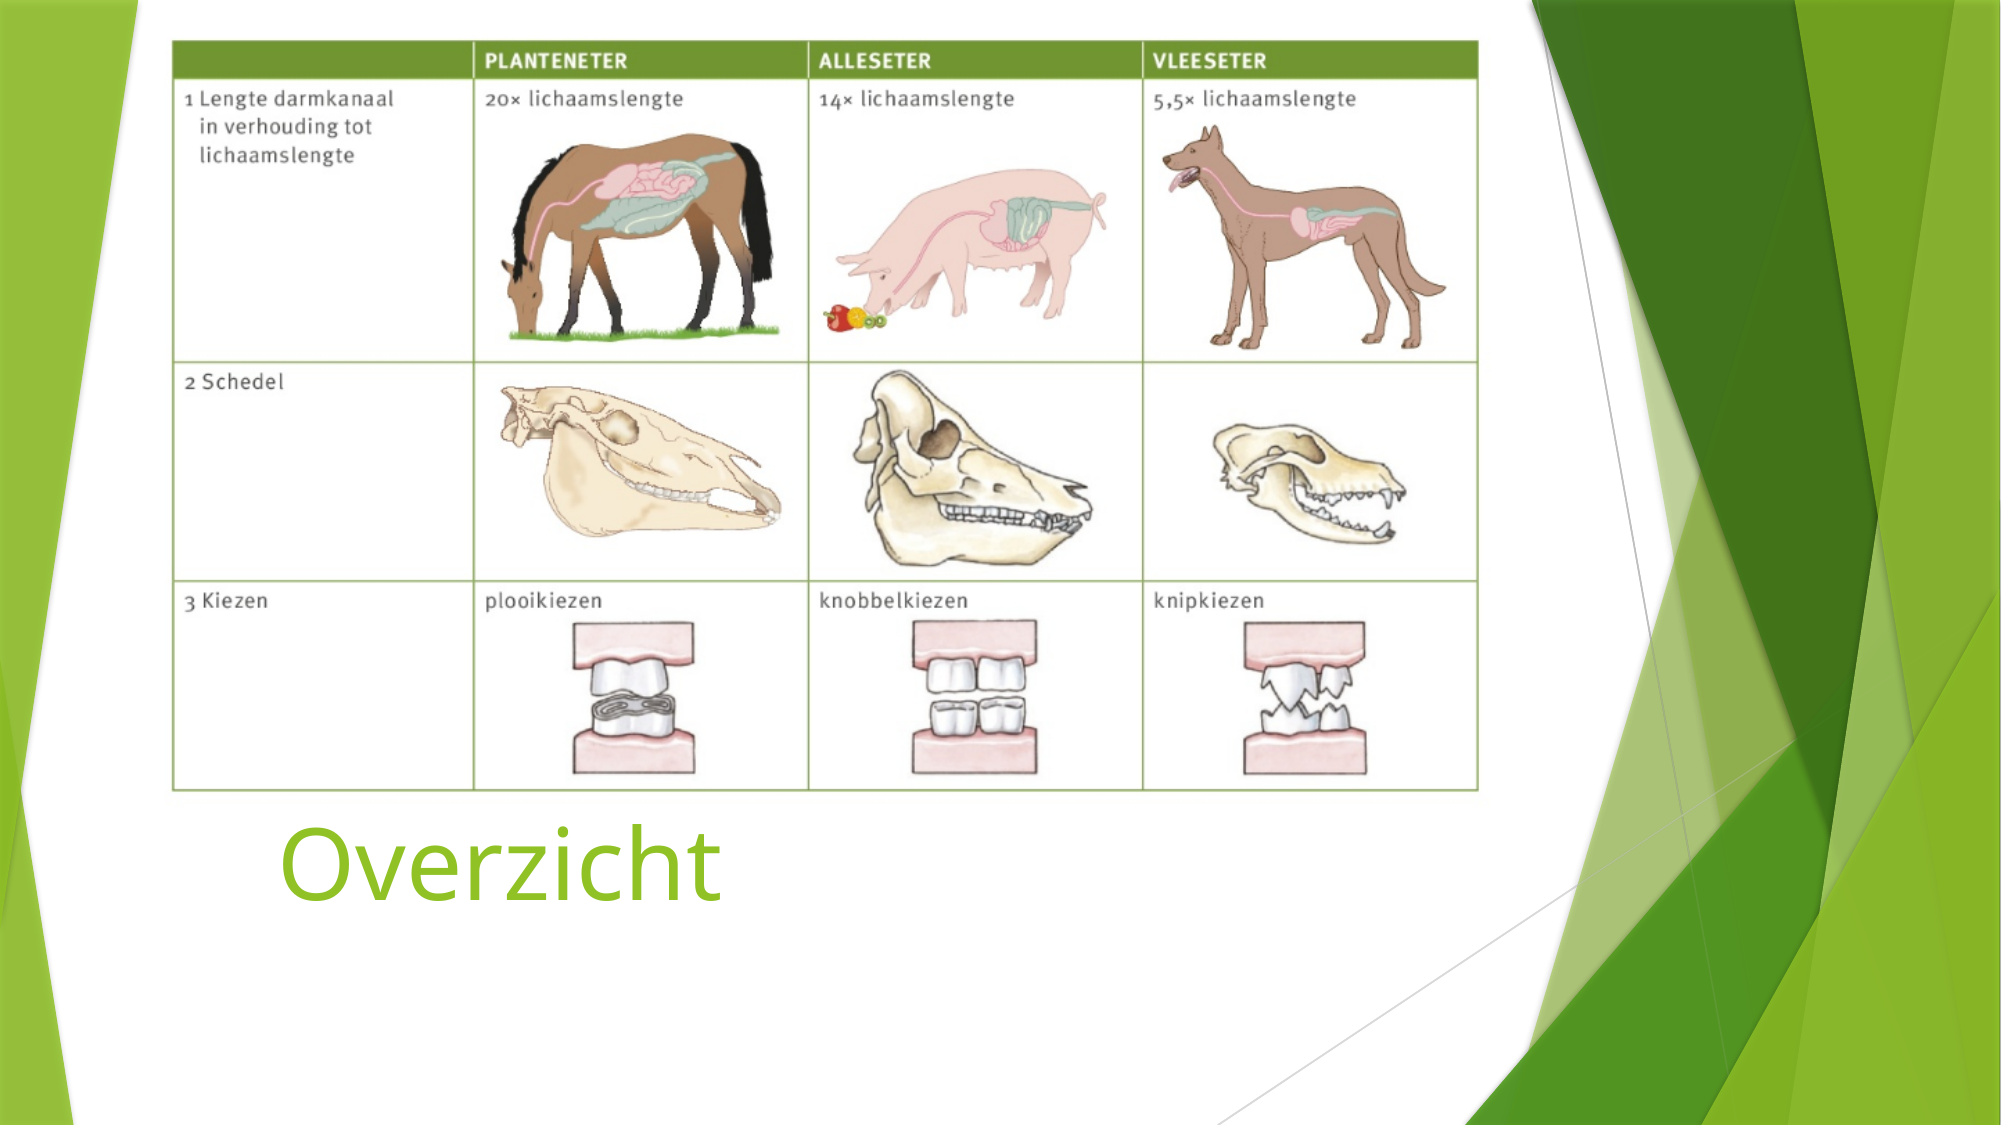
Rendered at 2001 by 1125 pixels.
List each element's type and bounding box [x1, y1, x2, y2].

text_box [0, 0, 2000, 1125]
list [160, 27, 1497, 810]
